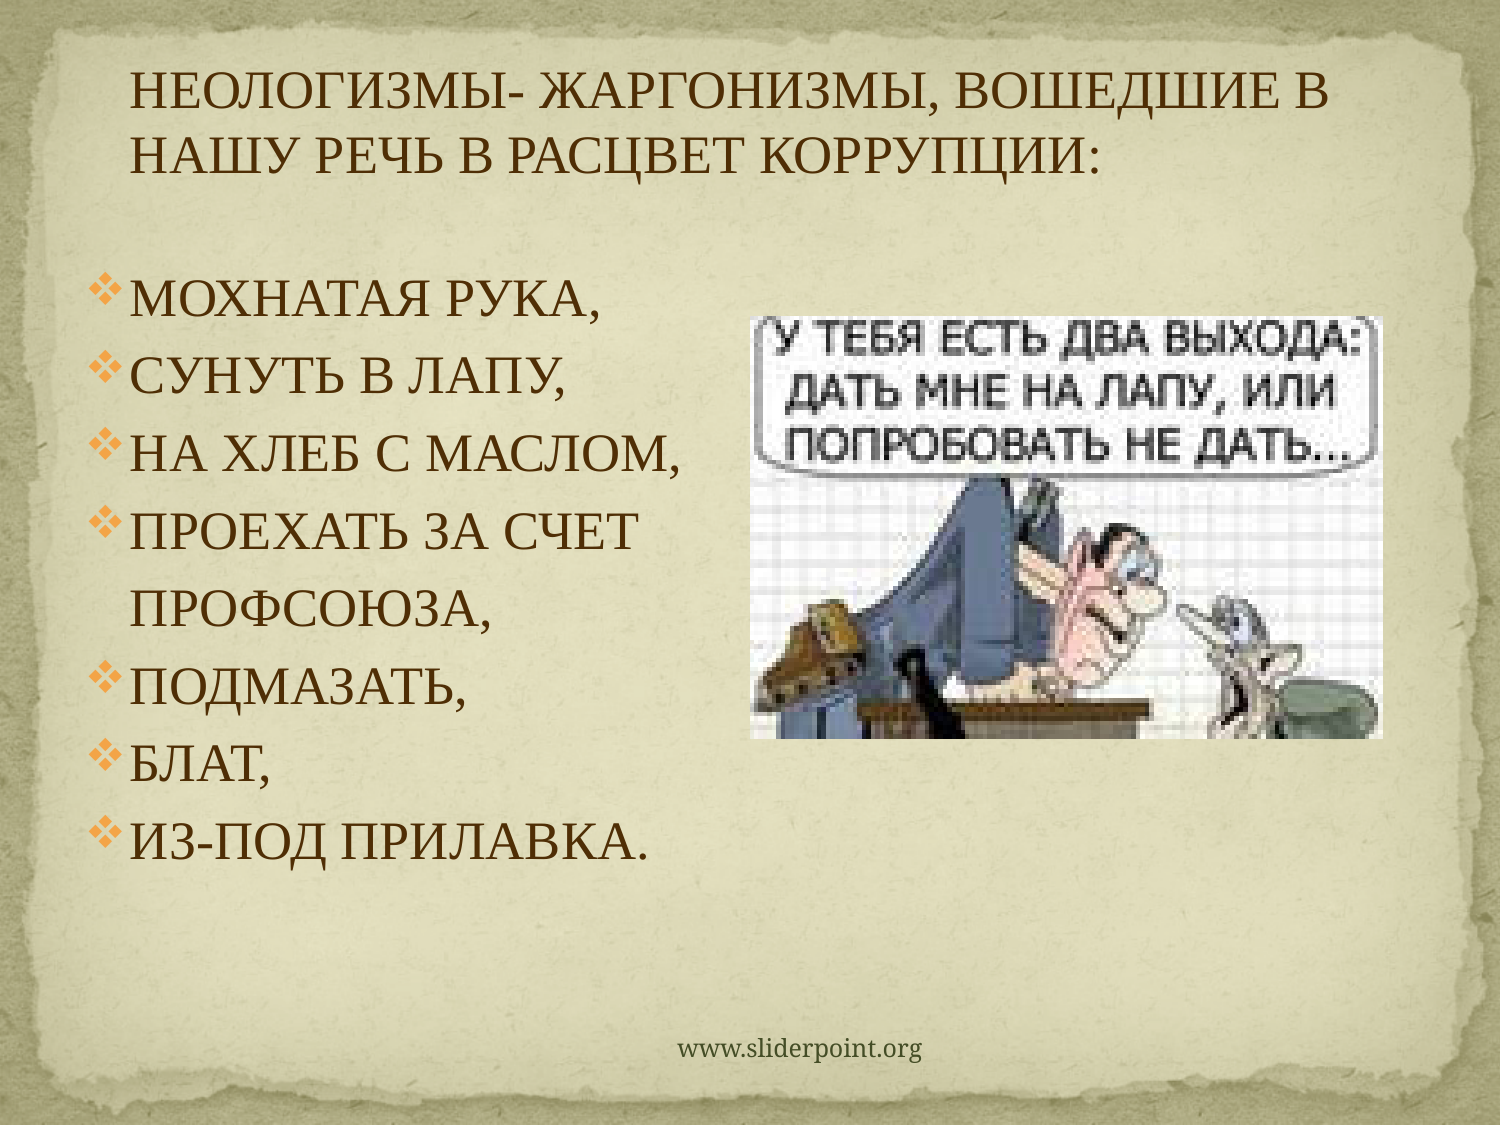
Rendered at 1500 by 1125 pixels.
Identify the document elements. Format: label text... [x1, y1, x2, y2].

picture [750, 316, 1383, 739]
list НЕОЛОГИЗМЫ- ЖАРГОНИЗМЫ, ВОШЕДШИЕ В НАШУ РЕЧЬ В РАСЦВЕТ КОРРУПЦИИ: МОХНАТАЯ РУКА, СУНУТЬ В ЛАПУ, НА ХЛЕБ С МАСЛОМ, ПРОЕХАТЬ ЗА СЧЕТ ПРОФСОЮЗА, ПОДМАЗАТЬ, БЛАТ, ИЗ-ПОД ПРИЛАВКА. [70, 46, 1350, 1000]
footer www.sliderpoint.org [350, 1017, 938, 1081]
